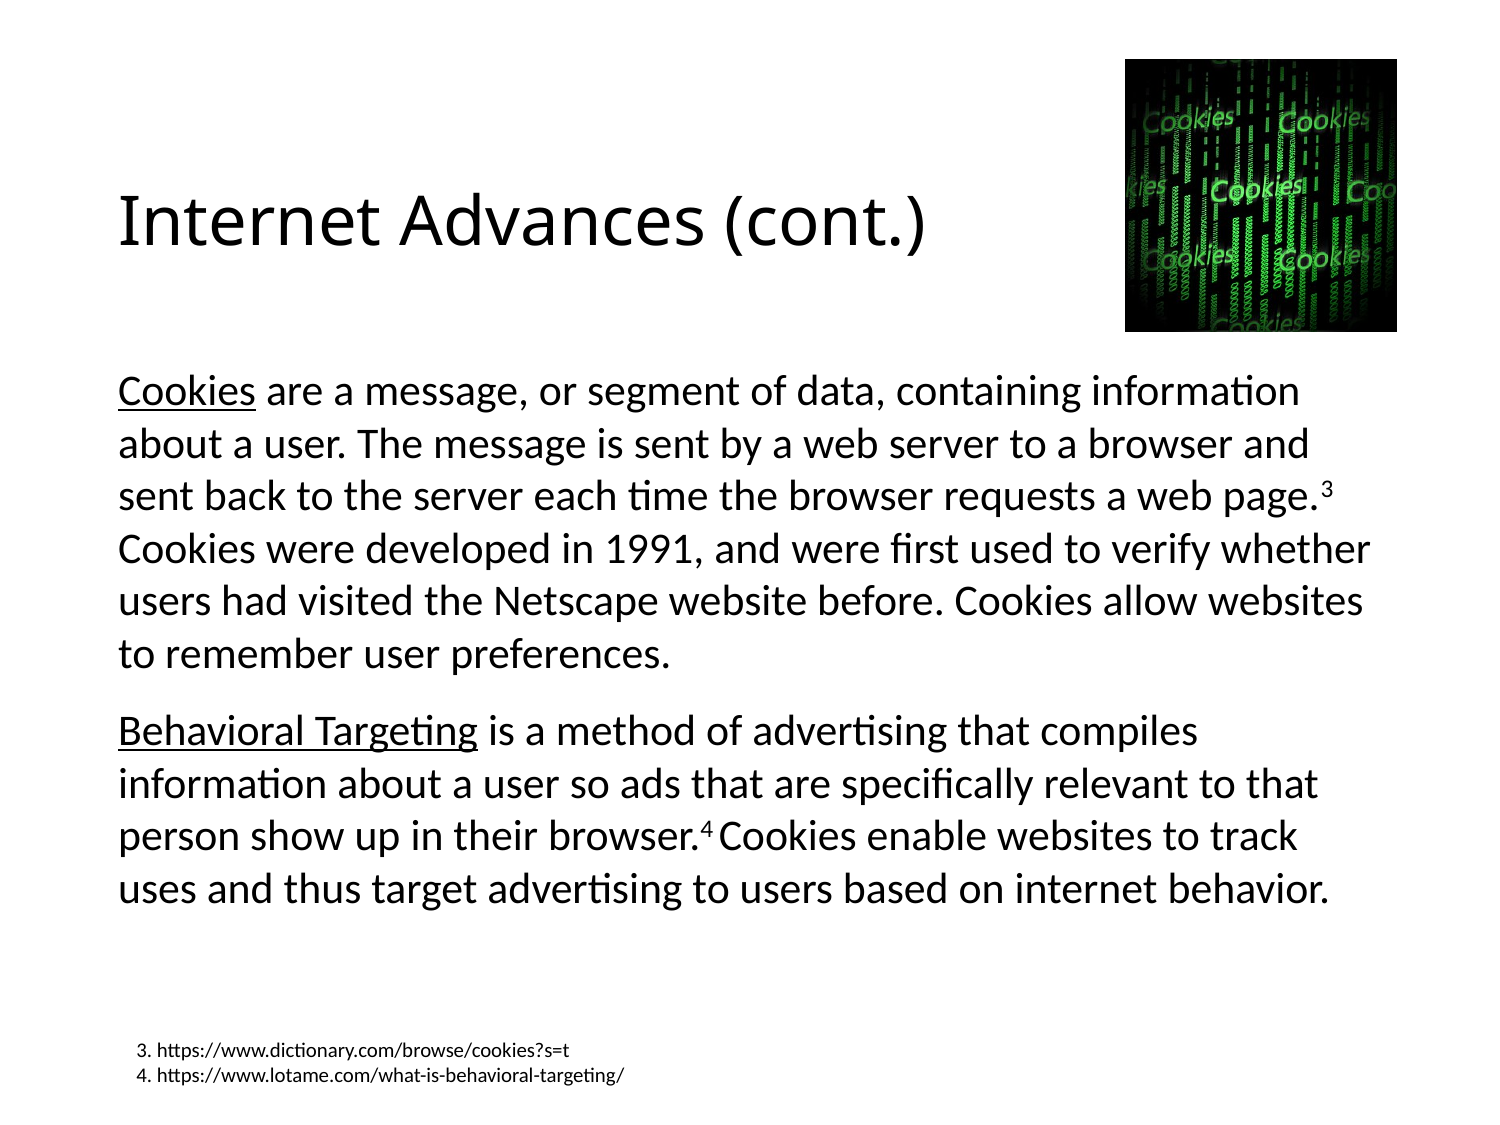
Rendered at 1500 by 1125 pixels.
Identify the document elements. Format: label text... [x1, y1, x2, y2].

title Internet Advances (cont.) [102, 114, 1125, 332]
picture [1125, 59, 1397, 332]
text_box 3. https://www.dictionary.com/browse/cookies?s=t 4. https://www.lotame.com/what-is-behavioral-targeting/ [121, 1029, 1435, 1095]
list Cookies are a message, or segment of data, containing information about a user. The message is sent by a web server to a browser and sent back to the server each time the browser requests a web page.3 Cookies were developed in 1991, and were first used to verify whether users had visited the Netscape website before. Cookies allow websites to remember user preferences. Behavioral Targeting is a method of advertising that compiles information about a user so ads that are specifically relevant to that person show up in their browser.4 Cookies enable websites to track uses and thus target advertising to users based on internet behavior. [102, 354, 1398, 966]
